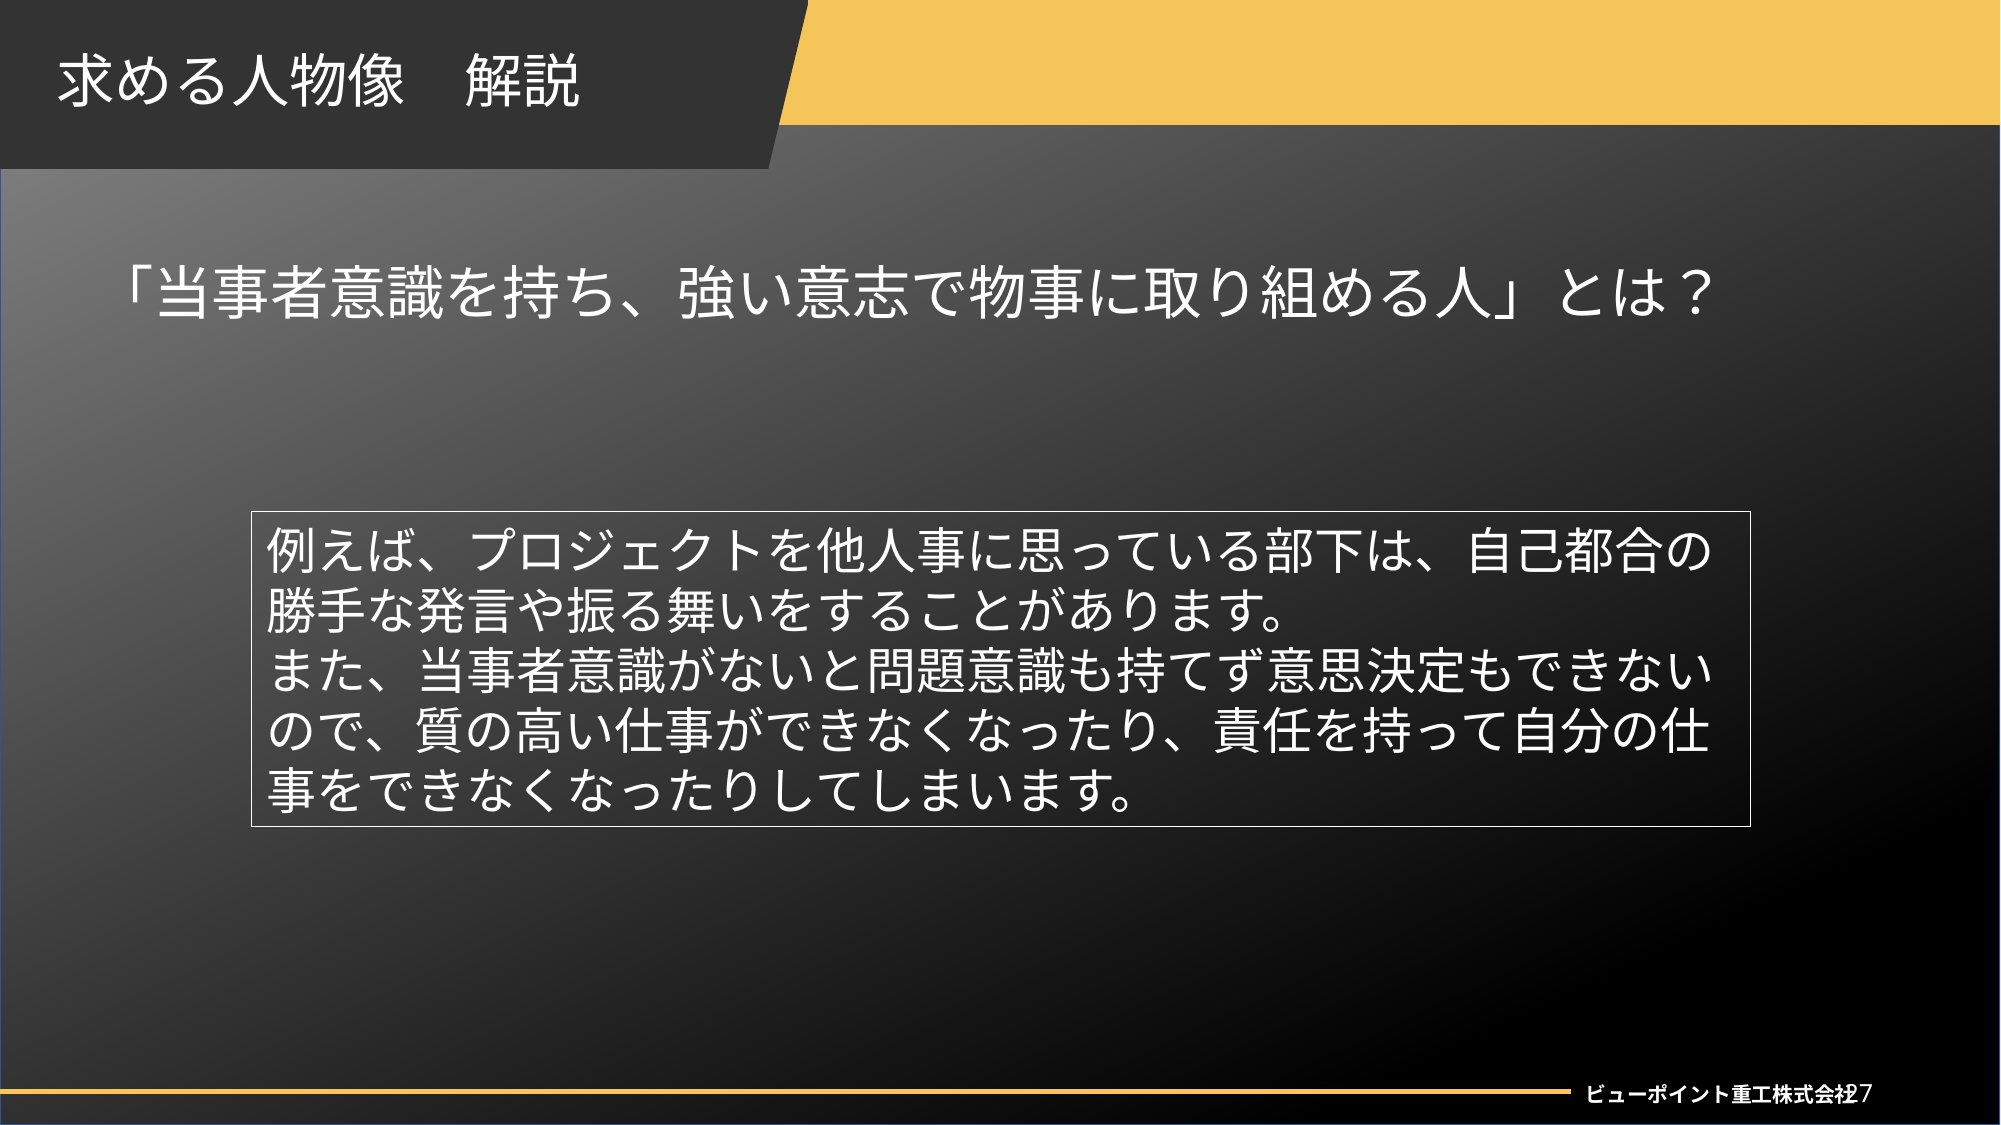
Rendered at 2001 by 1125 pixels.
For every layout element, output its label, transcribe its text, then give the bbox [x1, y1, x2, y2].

title 求める人物像 解説 [41, 42, 1096, 124]
text_box 「当事者意識を持ち、強い意志で物事に取り組める人」とは？ [80, 248, 1742, 334]
text_box 例えば、プロジェクトを他人事に思っている部下は、自己都合の勝手な発言や振る舞いをすることがあります。 また、当事者意識がないと問題意識も持てず意思決定もできないので、質の高い仕事ができなくなったり、責任を持って自分の仕事をできなくなったりしてしまいます。 [251, 511, 1751, 827]
